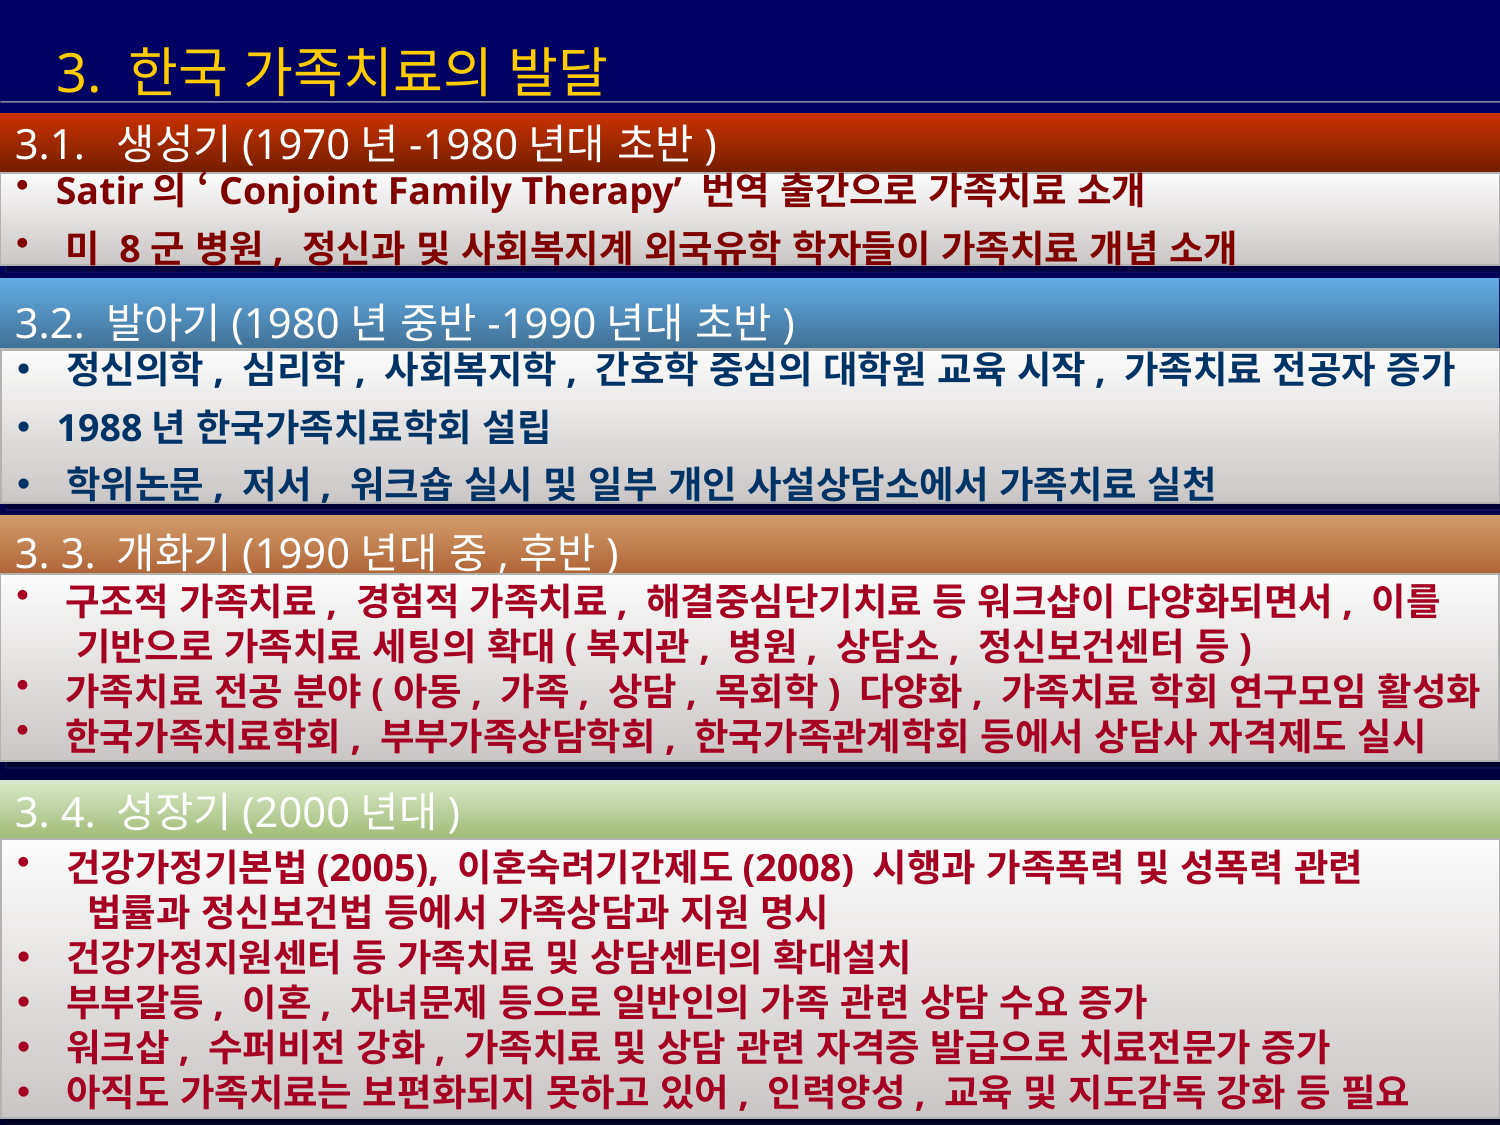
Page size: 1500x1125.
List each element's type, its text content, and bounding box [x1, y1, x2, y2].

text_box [0, 780, 1500, 1118]
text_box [0, 278, 1500, 504]
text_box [0, 113, 1500, 266]
text_box 3. 한국 가족치료의 발달 [41, 102, 624, 111]
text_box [0, 514, 1500, 762]
text_box 3. 한국 가족치료의 발달 [41, 30, 624, 101]
